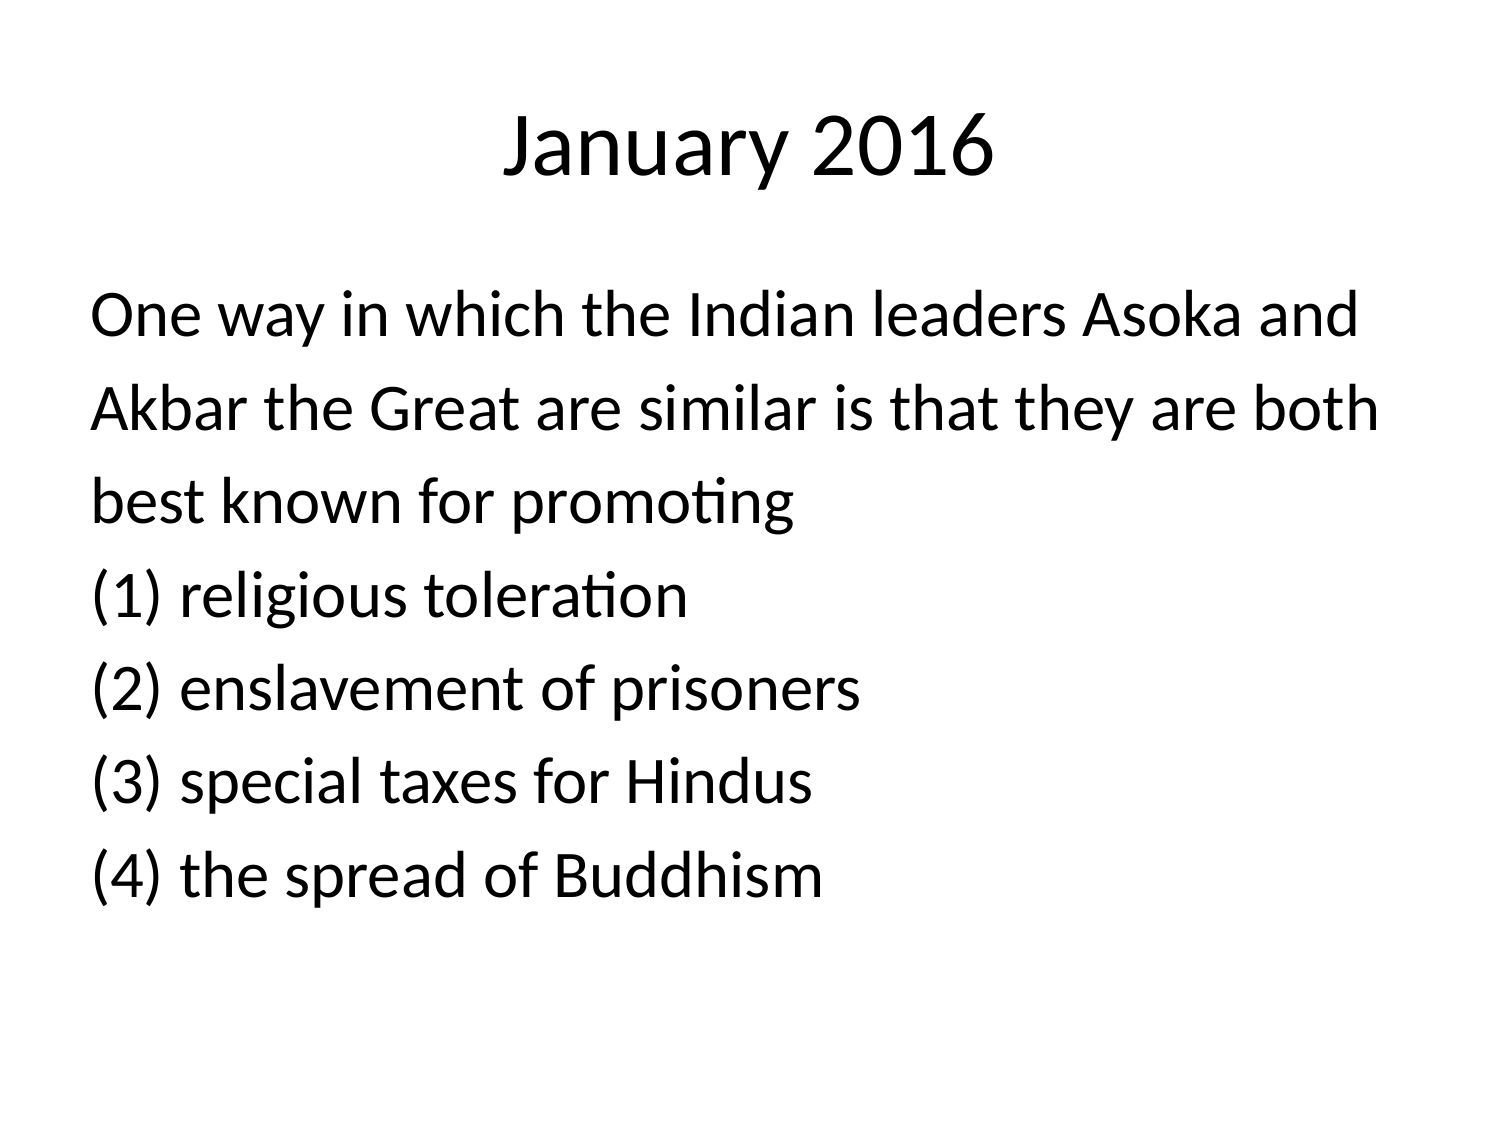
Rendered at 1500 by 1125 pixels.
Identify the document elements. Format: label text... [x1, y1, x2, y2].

list One way in which the Indian leaders Asoka and Akbar the Great are similar is that they are both best known for promoting (1) religious toleration (2) enslavement of prisoners (3) special taxes for Hindus (4) the spread of Buddhism [75, 262, 1425, 1005]
title January 2016 [75, 45, 1425, 233]
